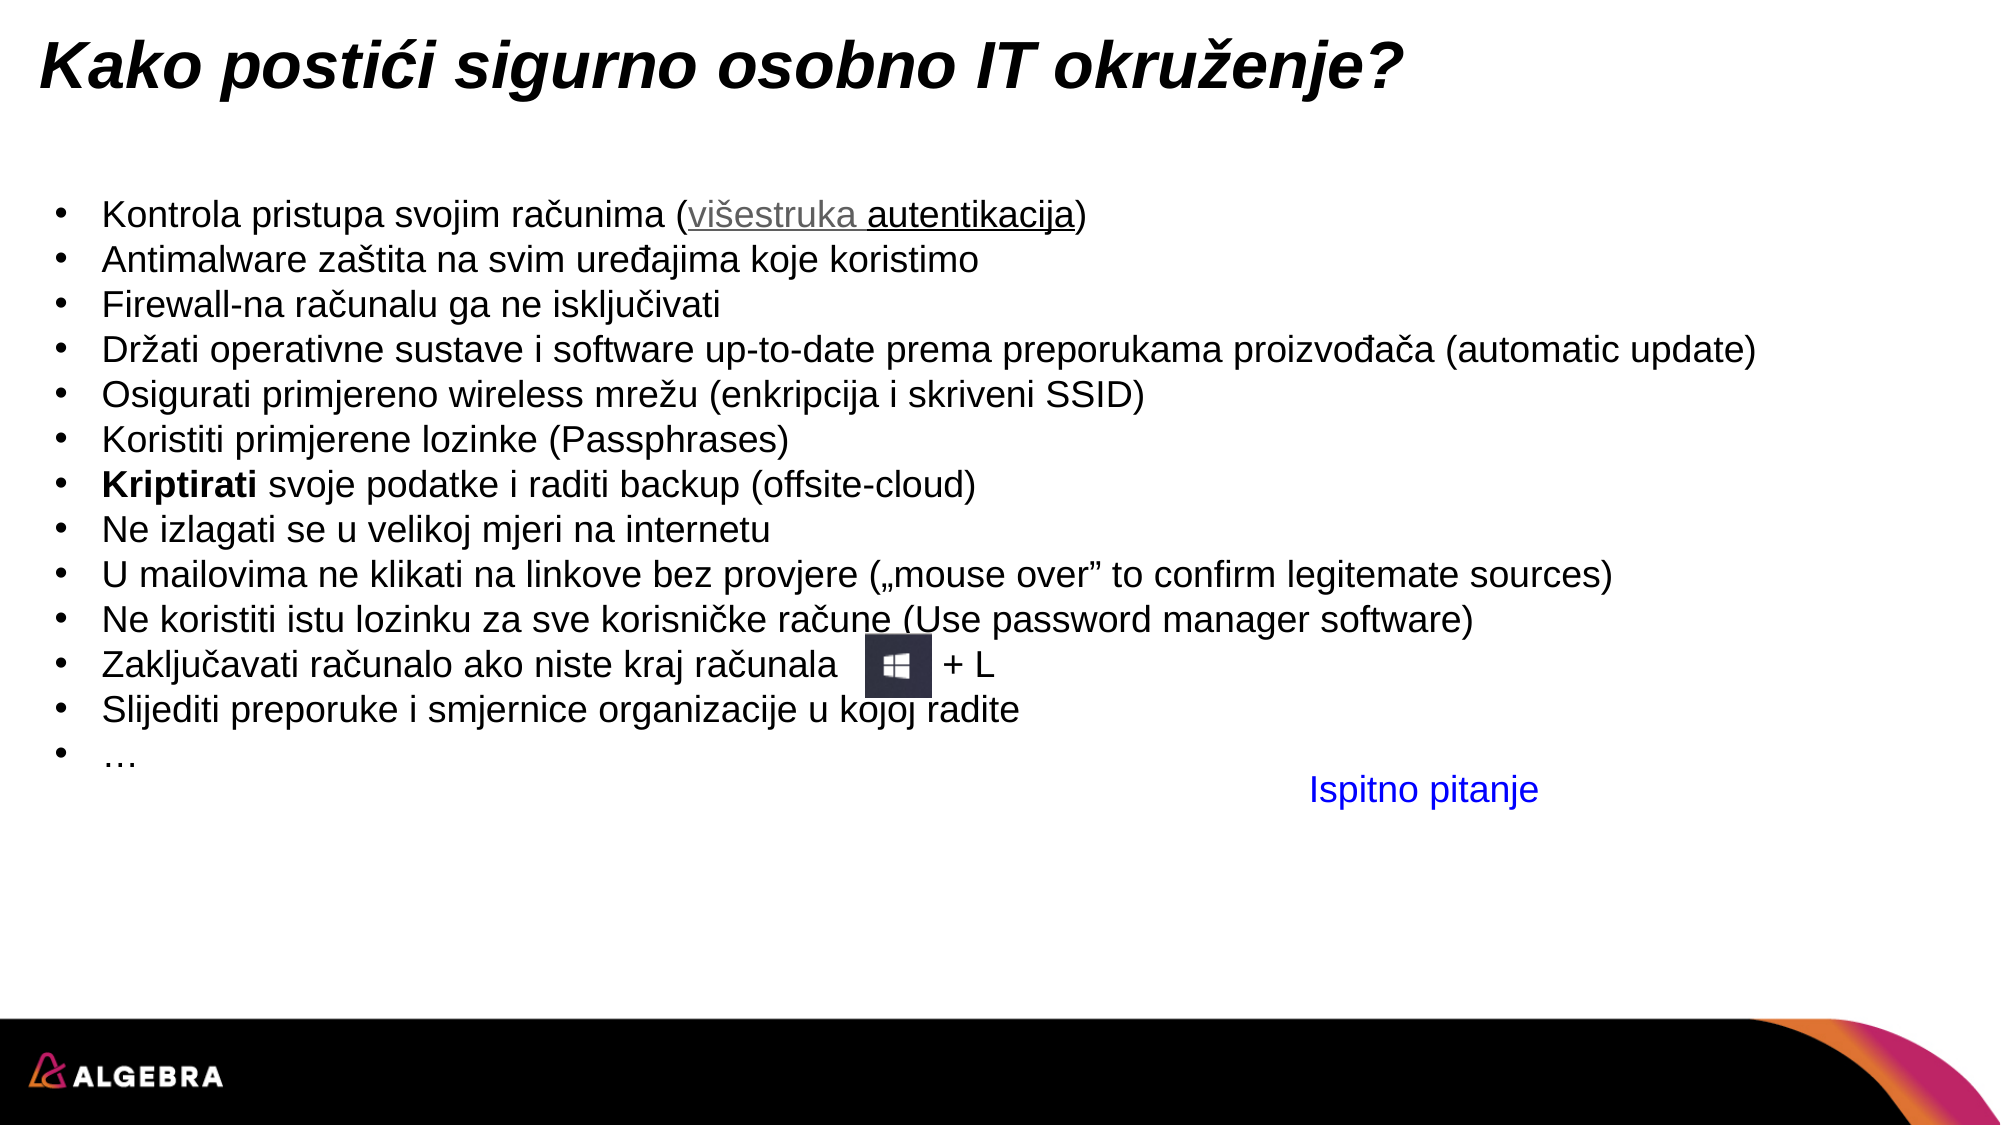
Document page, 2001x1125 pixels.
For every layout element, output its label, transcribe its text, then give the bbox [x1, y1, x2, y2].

text_box Kontrola pristupa svojim računima (višestruka autentikacija) Antimalware zaštita na svim uređajima koje koristimo Firewall-na računalu ga ne isključivati Držati operativne sustave i software up-to-date prema preporukama proizvođača (automatic update) Osigurati primjereno wireless mrežu (enkripcija i skriveni SSID) Koristiti primjerene lozinke (Passphrases) Kriptirati svoje podatke i raditi backup (offsite-cloud) Ne izlagati se u velikoj mjeri na internetu U mailovima ne klikati na linkove bez provjere („mouse over” to confirm legitemate sources) Ne koristiti istu lozinku za sve korisničke račune (Use password manager software) Zaključavati računalo ako niste kraj računala + L Slijediti preporuke i smjernice organizacije u kojoj radite … [39, 182, 1931, 783]
picture [0, 0, 2001, 1125]
text_box Ispitno pitanje [1293, 757, 1665, 818]
title Kako postići sigurno osobno IT okruženje? [39, 23, 1989, 120]
